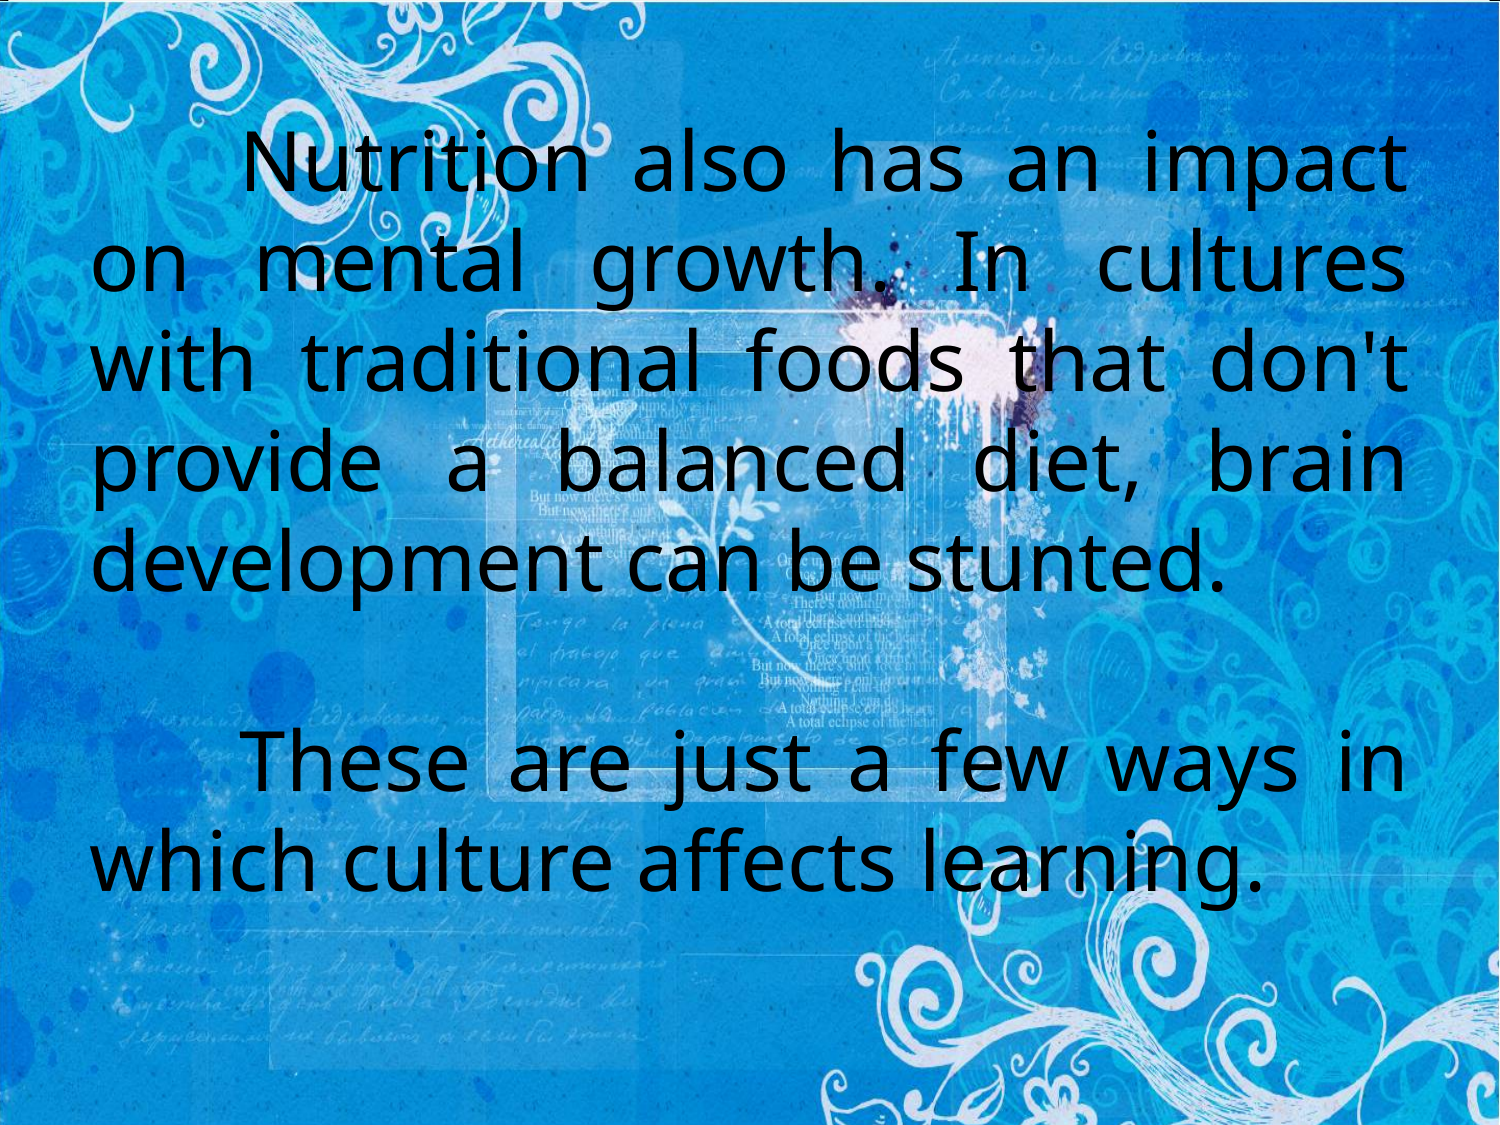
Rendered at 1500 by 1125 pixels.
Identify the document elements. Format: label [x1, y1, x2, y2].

list [0, 1, 1500, 1125]
